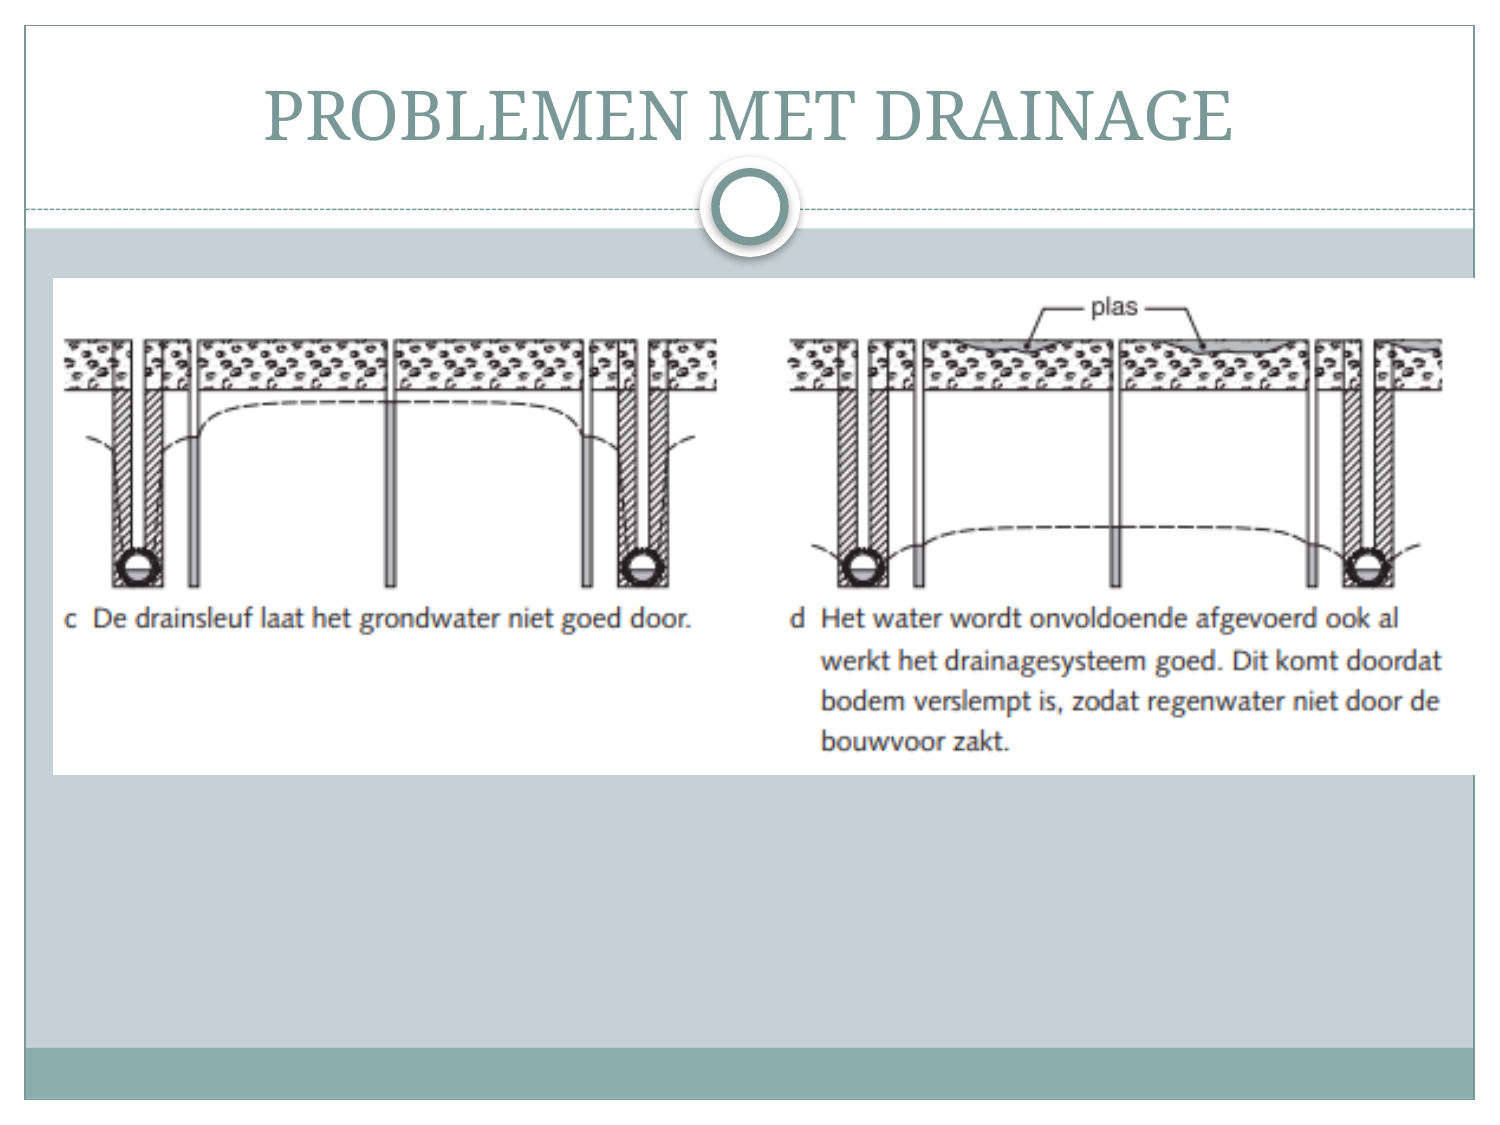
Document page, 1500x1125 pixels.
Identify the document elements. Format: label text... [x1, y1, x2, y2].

title PROBLEMEN MET DRAINAGE [49, 37, 1450, 162]
picture [52, 278, 1476, 776]
